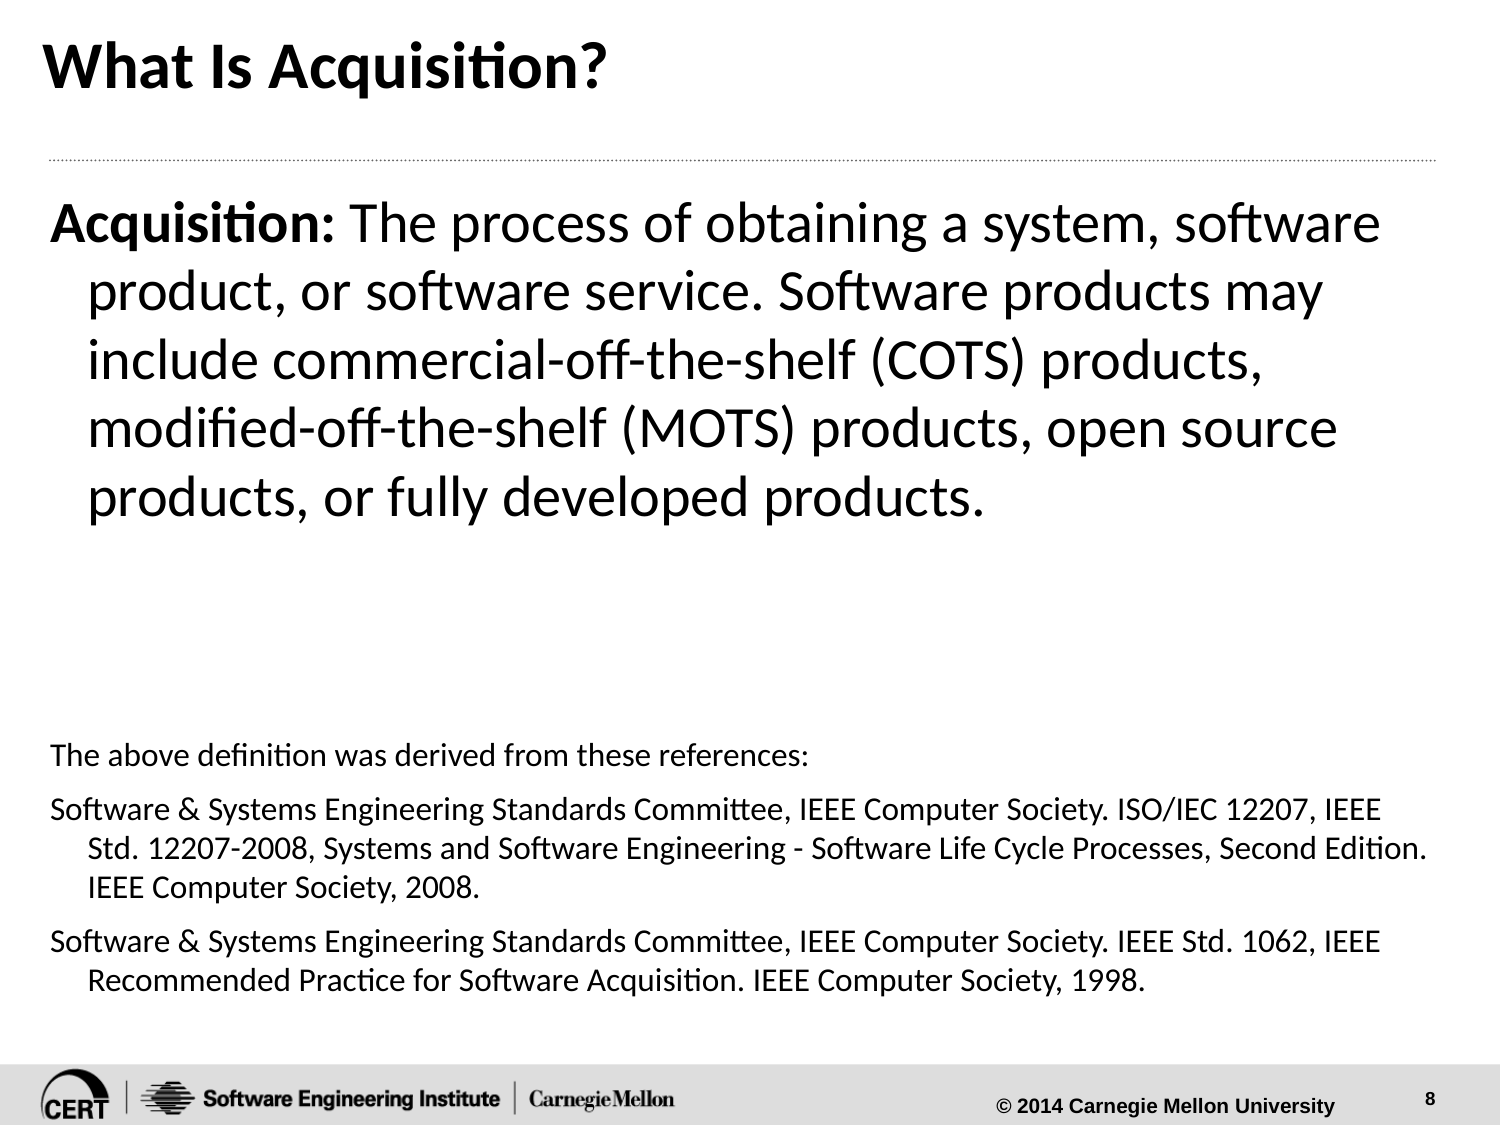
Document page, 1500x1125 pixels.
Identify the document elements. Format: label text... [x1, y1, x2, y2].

picture [24, 1065, 688, 1125]
list Acquisition: The process of obtaining a system, software product, or software service. Software products may include commercial-off-the-shelf (COTS) products, modified-off-the-shelf (MOTS) products, open source products, or fully developed products. The above definition was derived from these references: Software & Systems Engineering Standards Committee, IEEE Computer Society. ISO/IEC 12207, IEEE Std. 12207-2008, Systems and Software Engineering - Software Life Cycle Processes, Second Edition. IEEE Computer Society, 2008. Software & Systems Engineering Standards Committee, IEEE Computer Society. IEEE Std. 1062, IEEE Recommended Practice for Software Acquisition. IEEE Computer Society, 1998. [49, 187, 1438, 1001]
title What Is Acquisition? [42, 37, 1434, 155]
